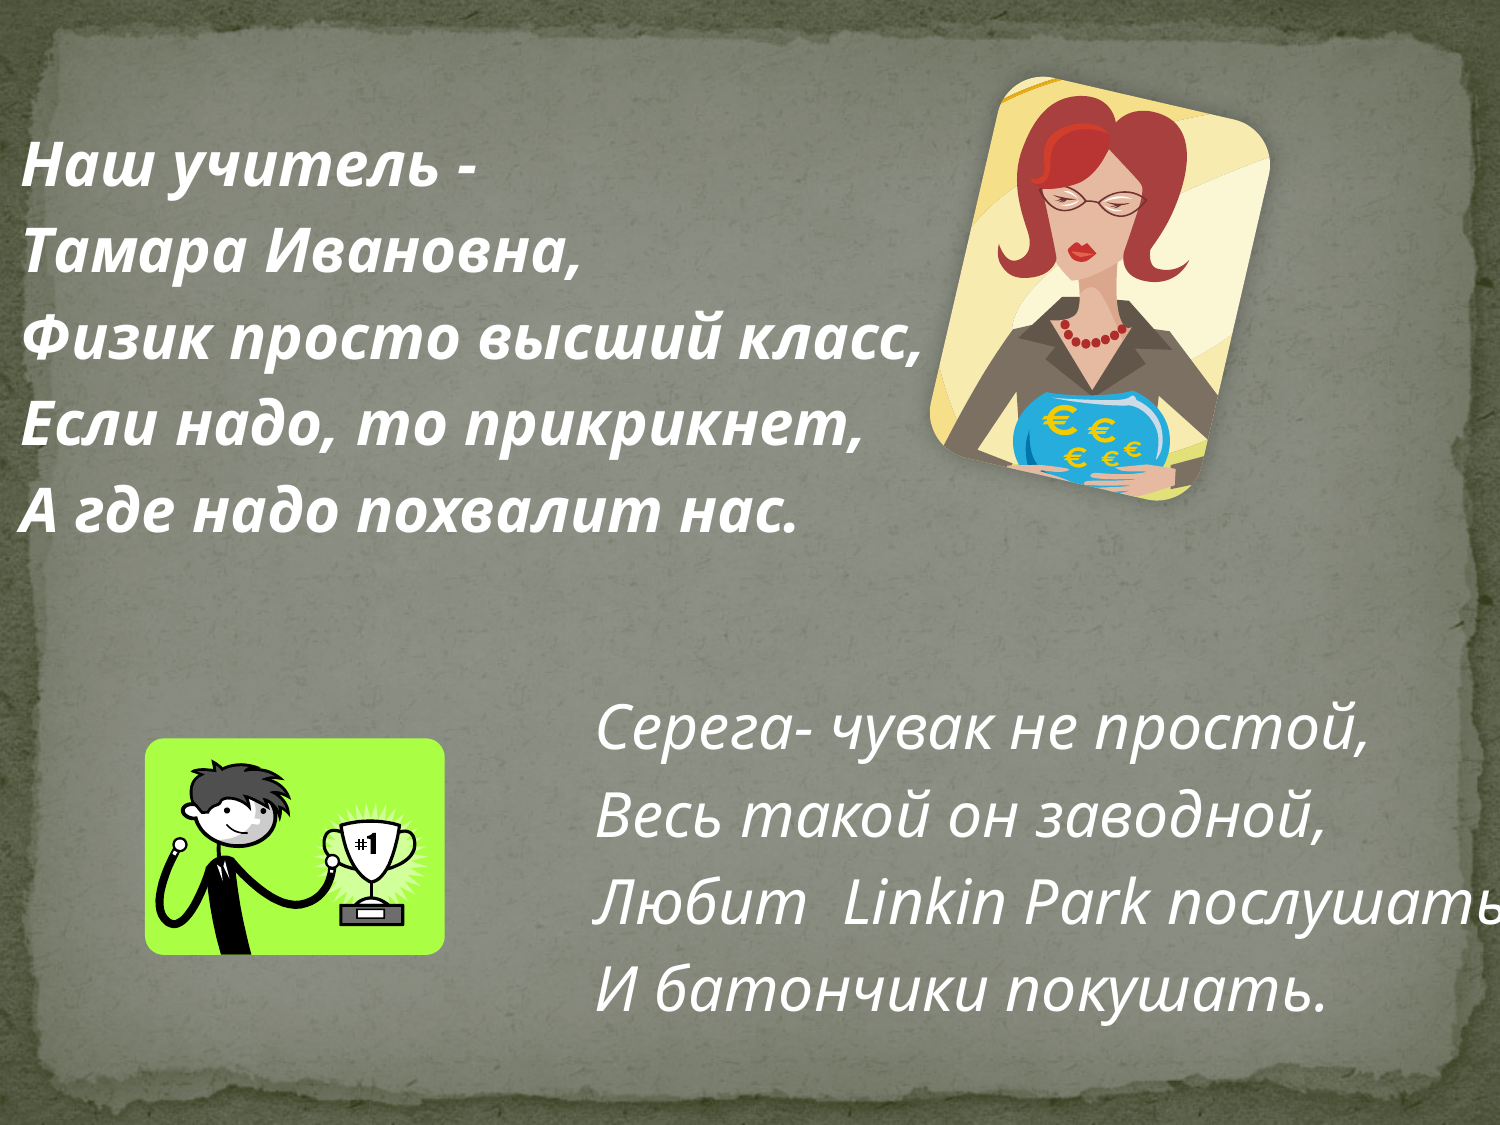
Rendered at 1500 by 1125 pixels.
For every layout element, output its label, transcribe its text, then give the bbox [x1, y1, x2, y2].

text_box Серега- чувак не простой, Весь такой он заводной, Любит Linkin Park послушать, И батончики покушать. [574, 679, 1500, 1125]
picture [962, 95, 1239, 484]
picture [142, 740, 444, 955]
text_box Наш учитель - Тамара Ивановна, Физик просто высший класс, Если надо, то прикрикнет, А где надо похвалит нас. [0, 117, 946, 565]
